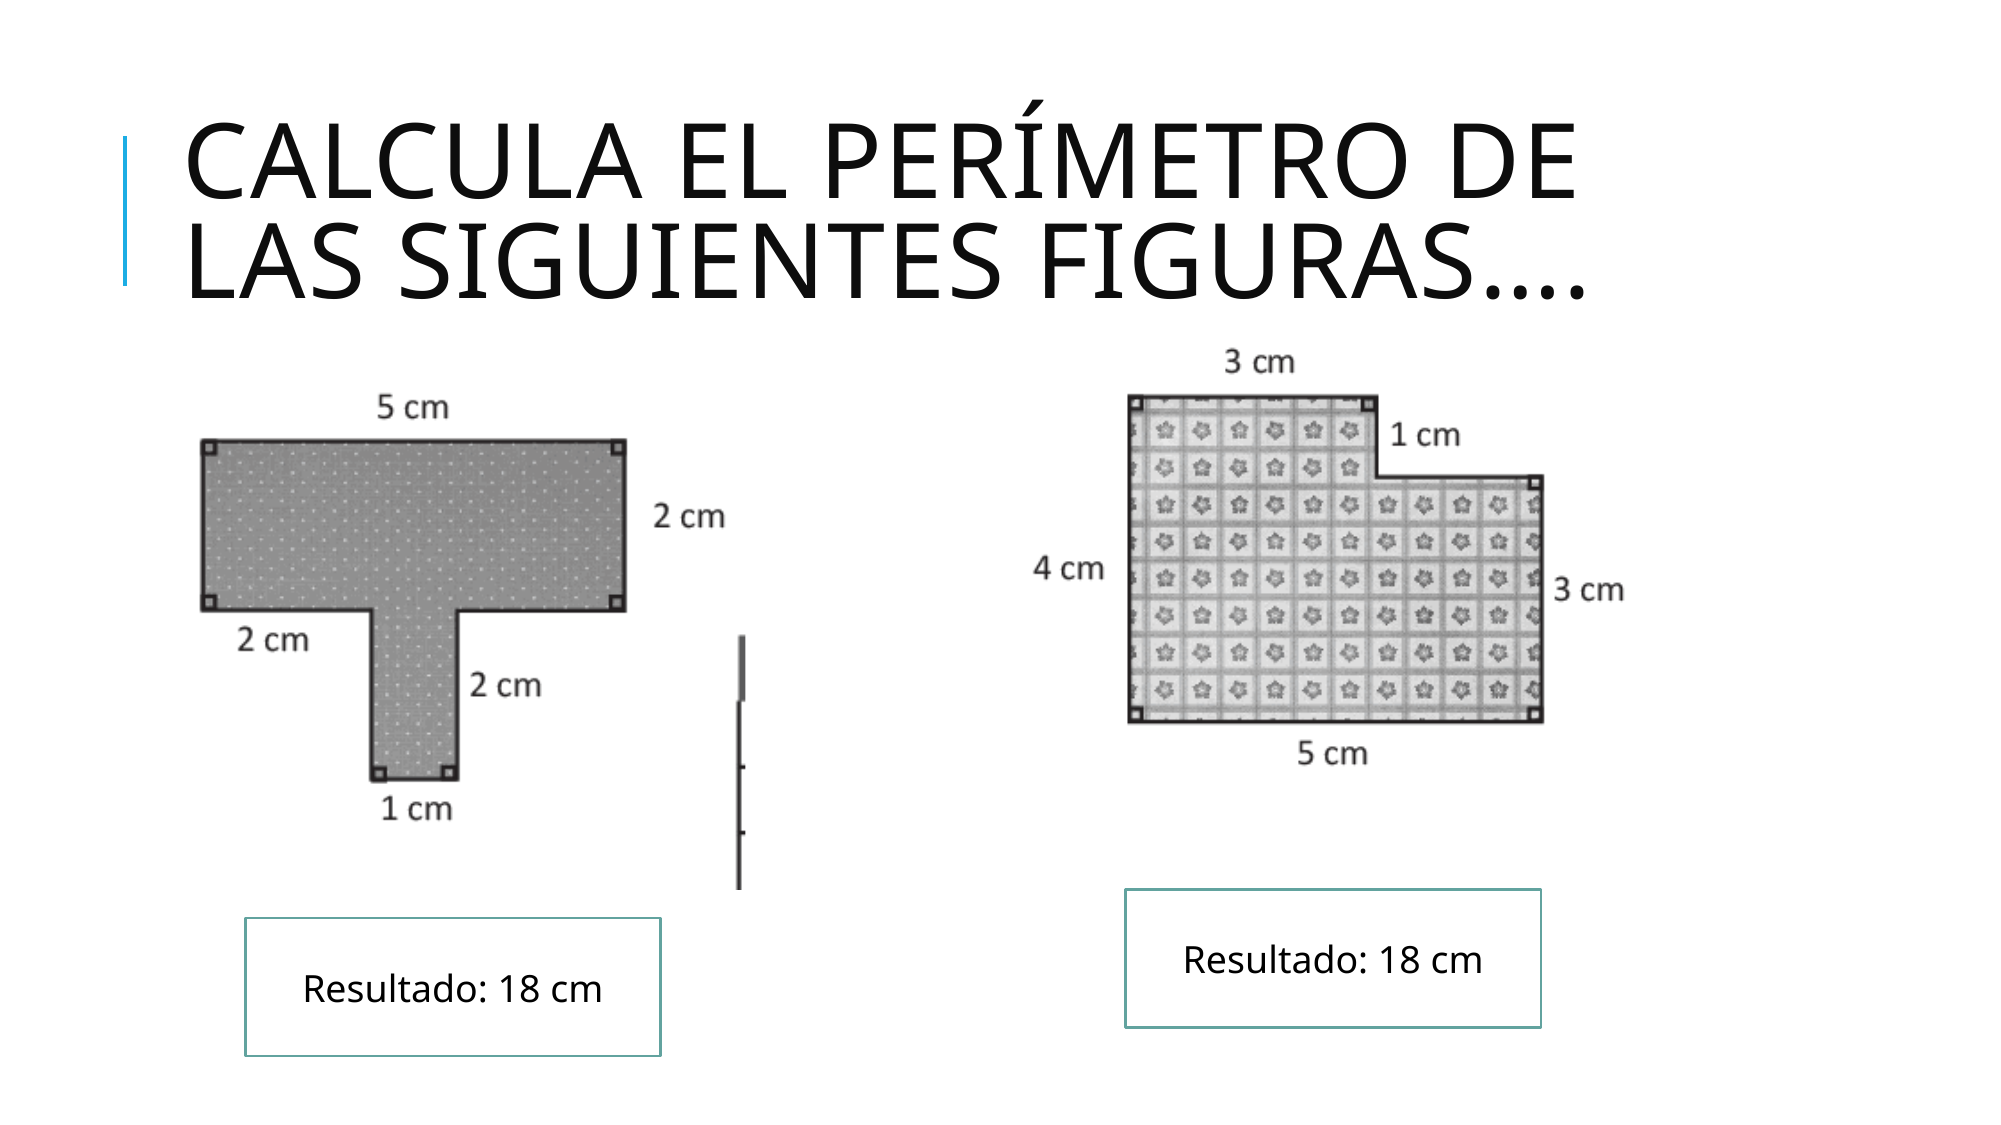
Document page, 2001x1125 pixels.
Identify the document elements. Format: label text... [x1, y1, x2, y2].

title Calcula el perímetro de las siguientes figuras…. [168, 96, 1763, 342]
text_box Resultado: 18 cm [1124, 888, 1542, 1029]
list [90, 358, 746, 890]
picture [1030, 341, 1637, 790]
text_box Resultado: 18 cm [244, 917, 662, 1057]
